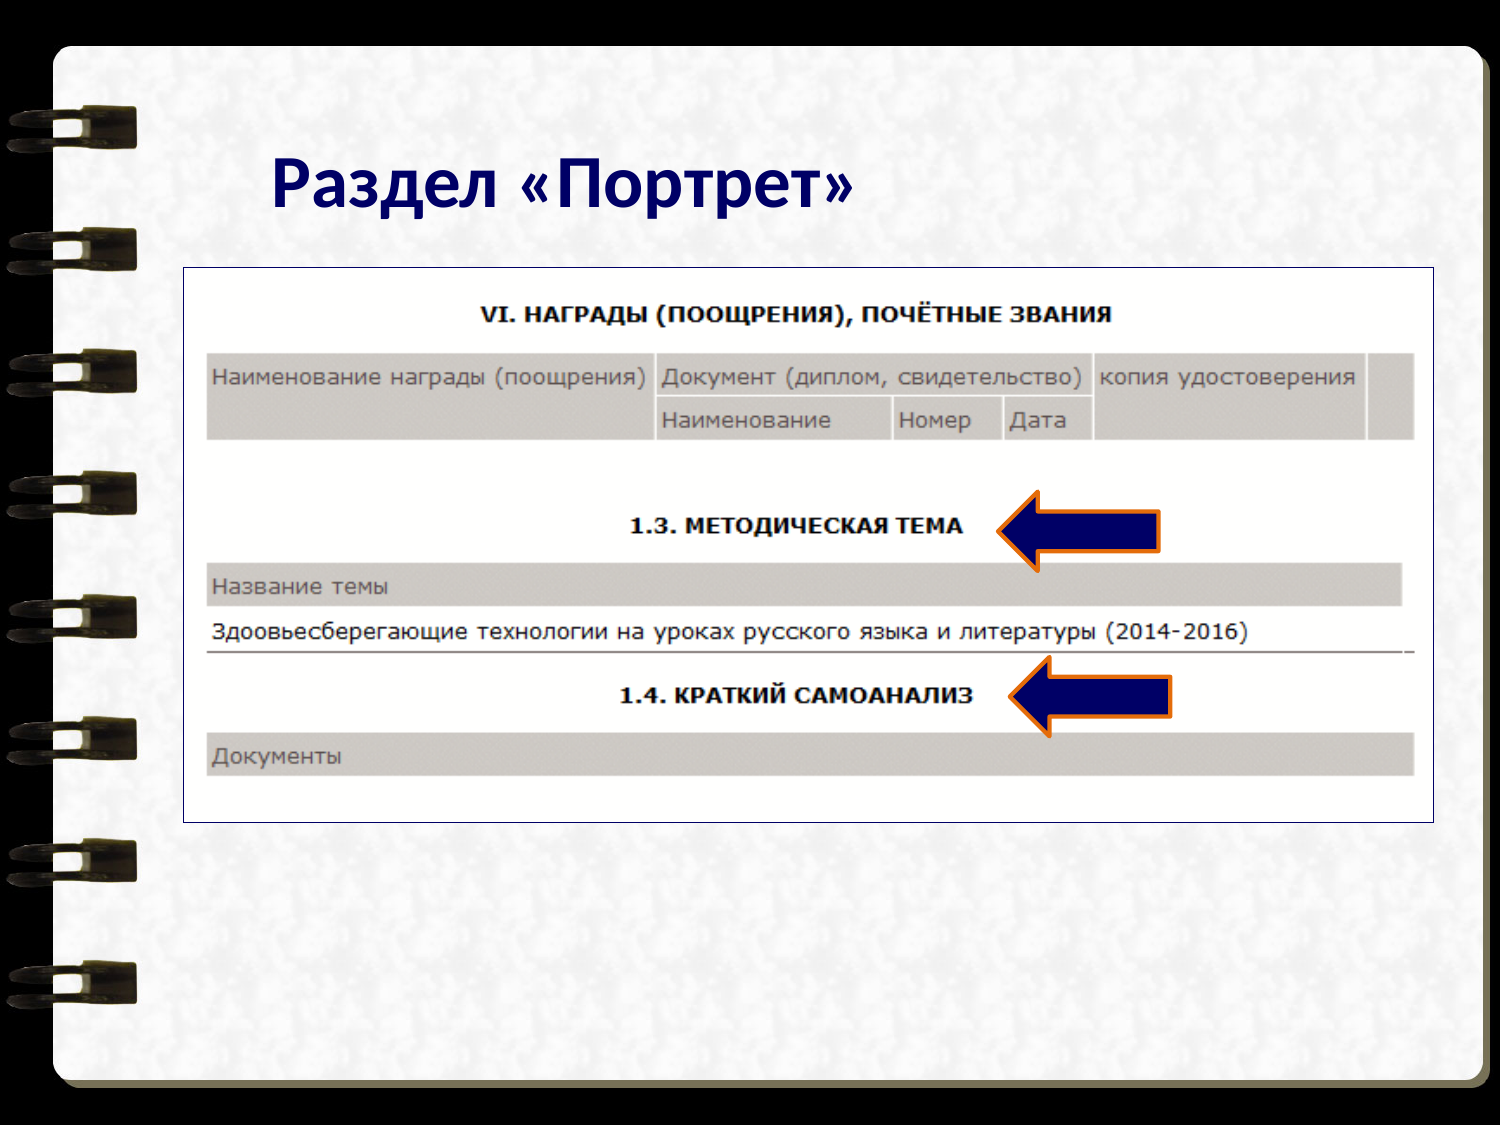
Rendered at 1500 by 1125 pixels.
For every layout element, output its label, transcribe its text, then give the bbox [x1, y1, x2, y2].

picture [0, 0, 1500, 1125]
text_box Раздел «Портрет» [256, 125, 877, 231]
